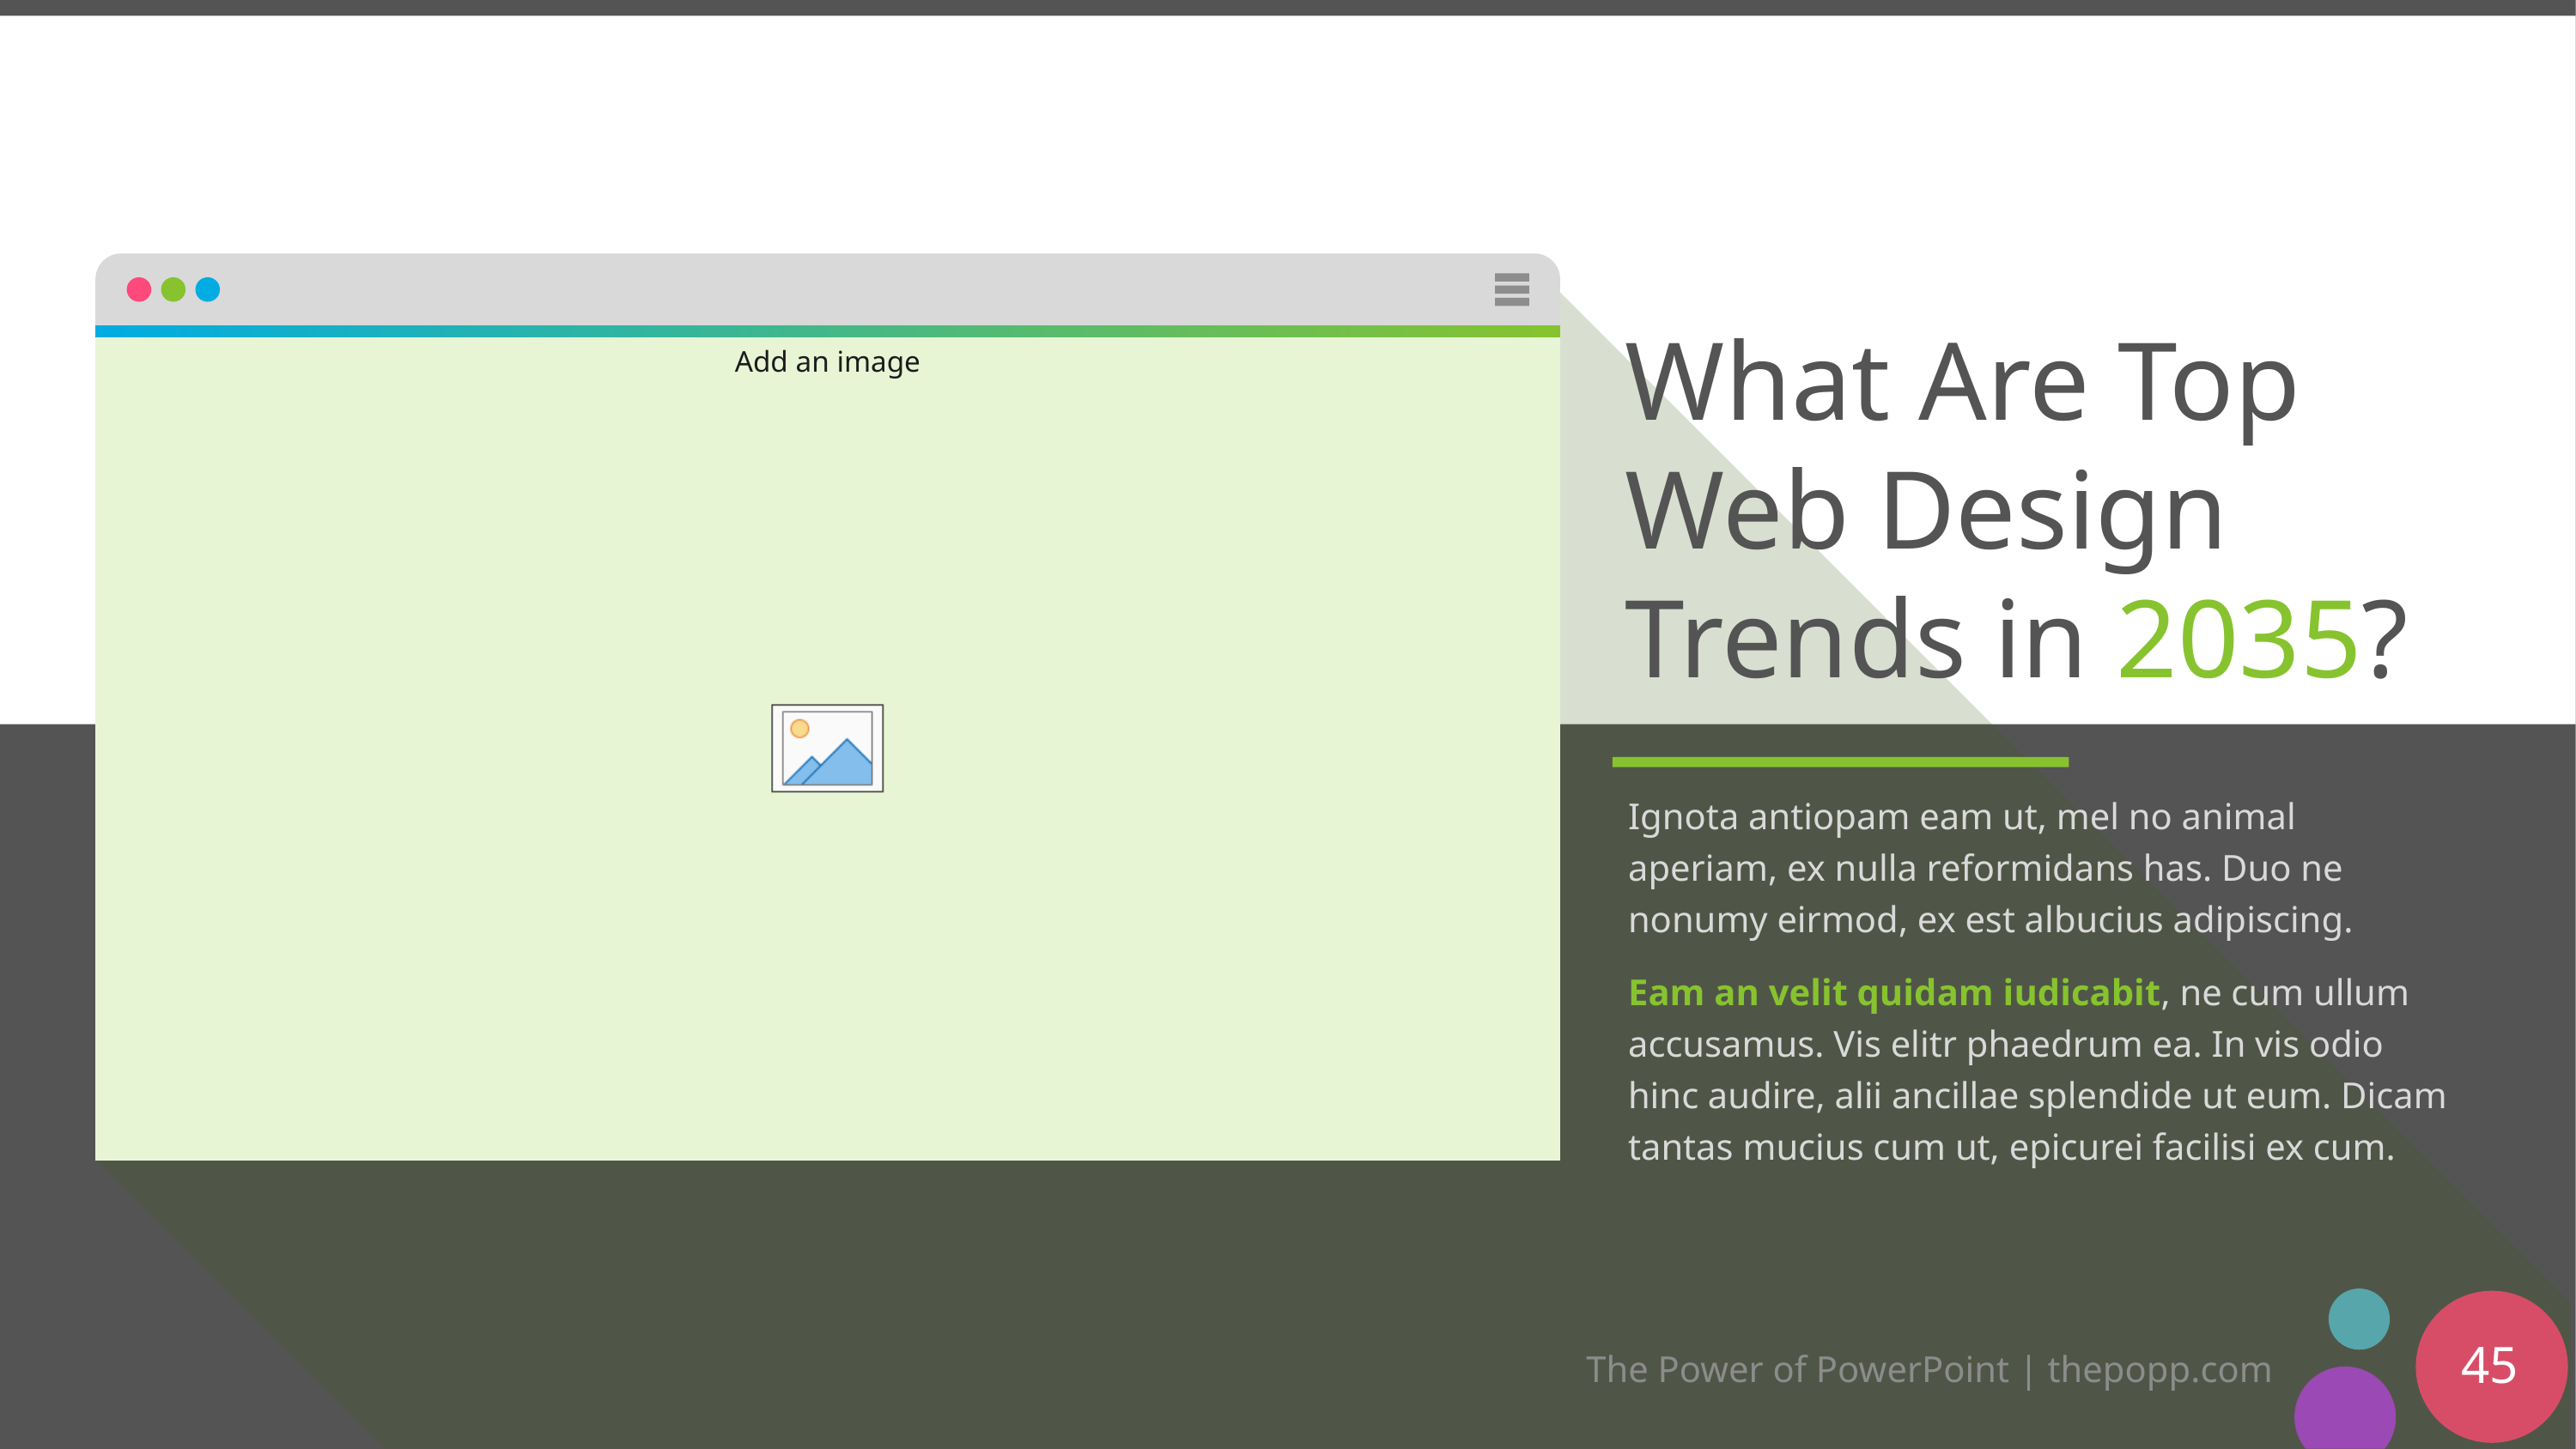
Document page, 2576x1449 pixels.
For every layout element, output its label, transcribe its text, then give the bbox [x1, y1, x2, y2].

slide_number 45 [2414, 1328, 2567, 1406]
picture [94, 326, 1561, 1161]
list Ignota antiopam eam ut, mel no animal aperiam, ex nulla reformidans has. Duo ne nonumy eirmod, ex est albucius adipiscing. Eam an velit quidam iudicabit, ne cum ullum accusamus. Vis elitr phaedrum ea. In vis odio hinc audire, alii ancillae splendide ut eum. Dicam tantas mucius cum ut, epicurei facilisi ex cum. [1605, 773, 2478, 1262]
title What Are Top Web Design Trends in 2035? [1602, 117, 2475, 711]
footer The Power of PowerPoint | thepopp.com [1479, 1332, 2296, 1410]
